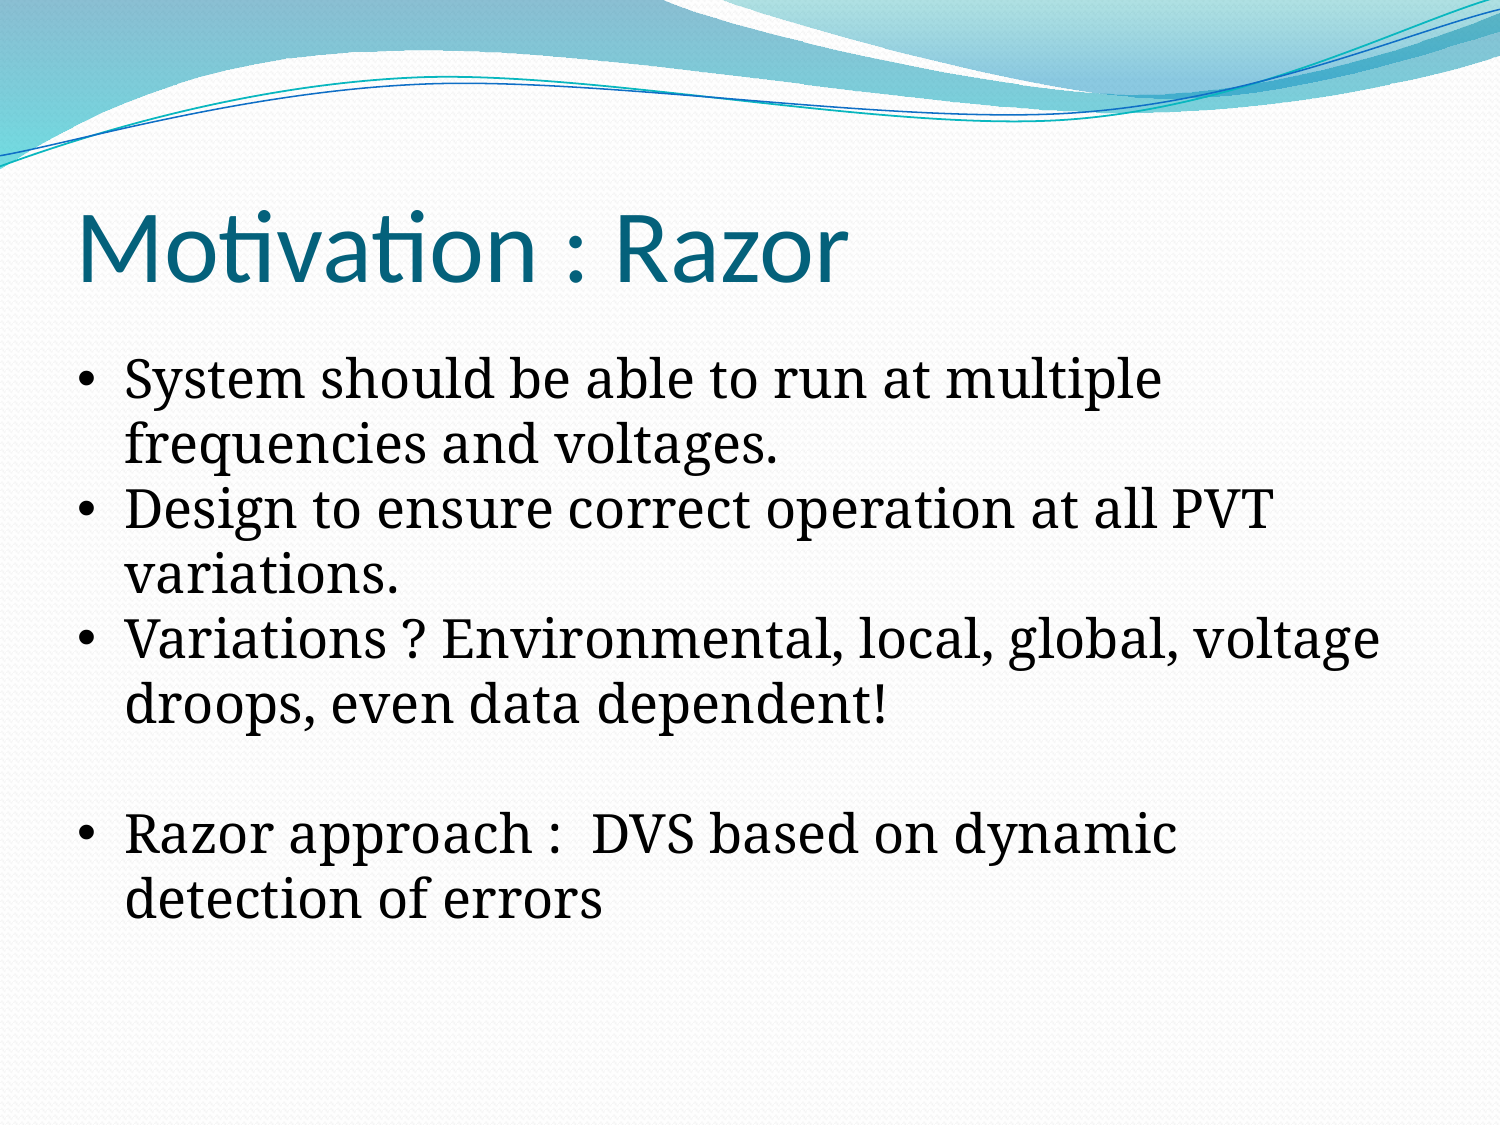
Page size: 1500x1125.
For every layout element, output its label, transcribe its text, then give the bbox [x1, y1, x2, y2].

title Motivation : Razor [75, 115, 1425, 303]
text_box System should be able to run at multiple frequencies and voltages. Design to ensure correct operation at all PVT variations. Variations ? Environmental, local, global, voltage droops, even data dependent! Razor approach : DVS based on dynamic detection of errors [62, 337, 1413, 1067]
